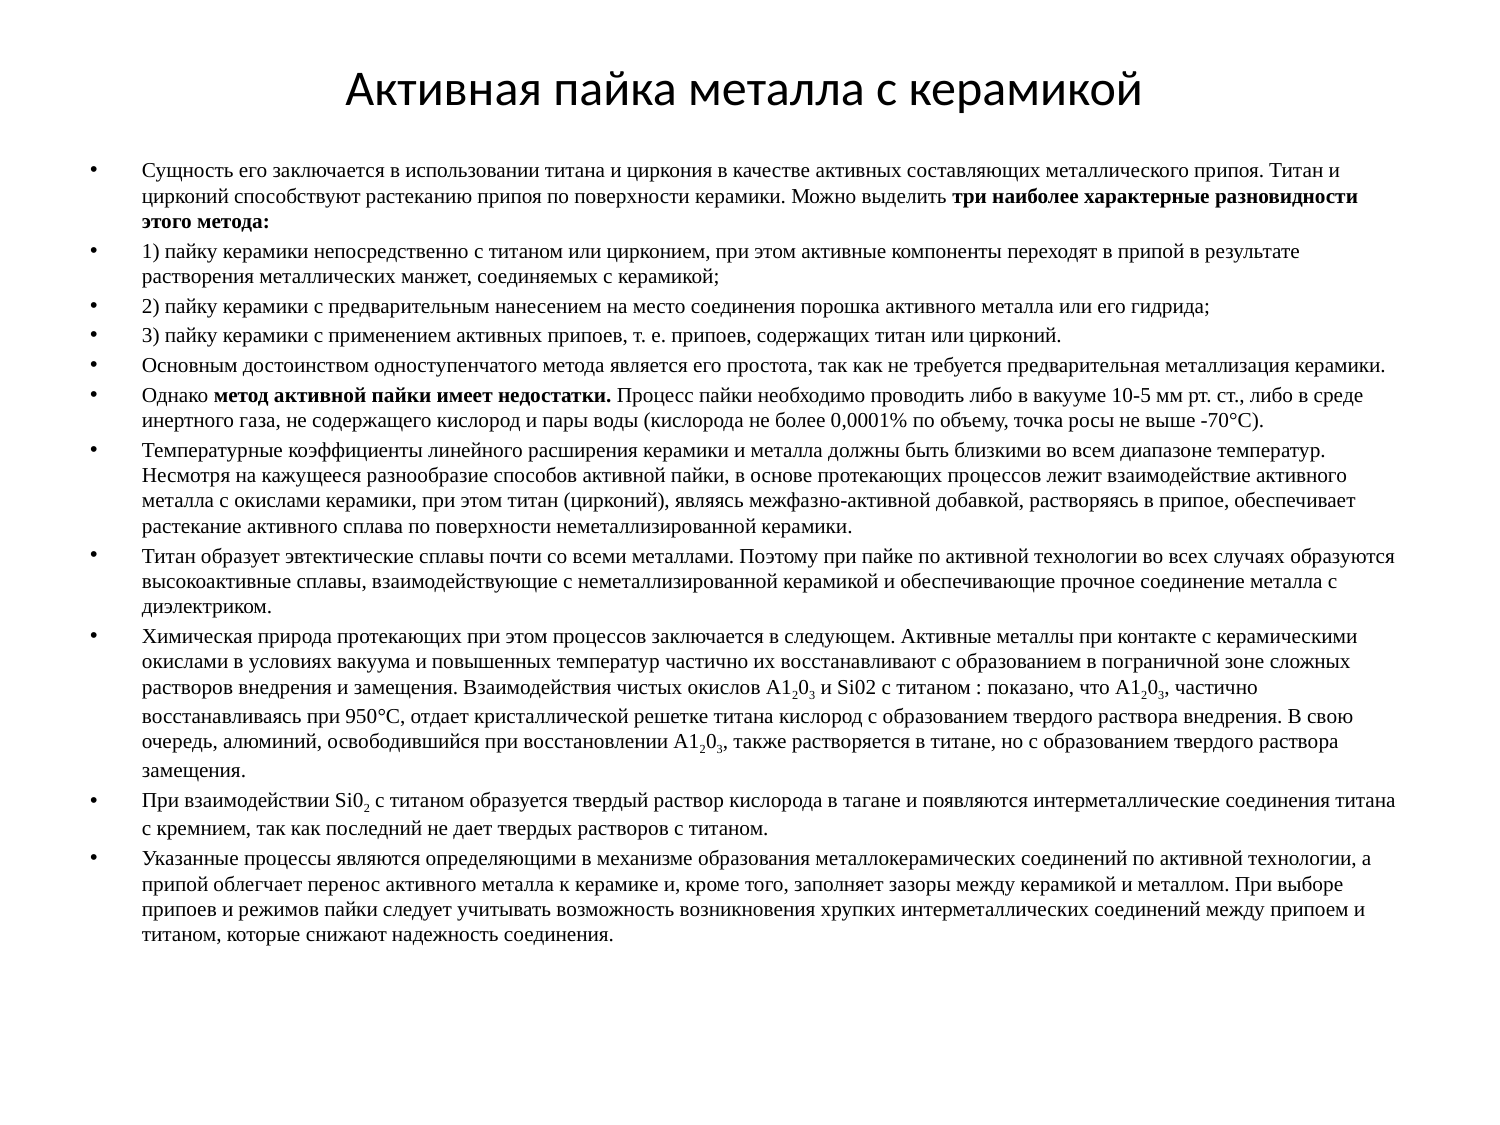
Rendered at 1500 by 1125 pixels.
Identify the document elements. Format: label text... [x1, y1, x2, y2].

title Активная пайка металла с керамикой [75, 45, 1425, 126]
list Сущность его заключается в использовании титана и циркония в качестве активных составляющих металлического припоя. Титан и цирконий способствуют растеканию припоя по поверхности керамики. Можно выделить три наиболее характерные разновидности этого метода: 1) пайку керамики непосредственно с титаном или цирконием, при этом активные компоненты переходят в припой в результате растворения металлических манжет, соединяемых с керамикой; 2) пайку керамики с предварительным нанесением на место соединения порошка активного металла или его гидрида; 3) пайку керамики с применением активных припоев, т. е. припоев, содержащих титан или цирконий. Основным достоинством одноступенчатого метода является его простота, так как не требуется предварительная металлизация керамики. Однако метод активной пайки имеет недостатки. Процесс пайки необходимо проводить либо в вакууме 10-5 мм рт. ст., либо в среде инертного газа, не содержащего кислород и пары воды (кислорода не более 0,0001% по объему, точка росы не выше -70°С). Температурные коэффициенты линейного расширения керамики и металла должны быть близкими во всем диапазоне температур. Несмотря на кажущееся разнообразие способов активной пайки, в основе протекающих процессов лежит взаимодействие активного металла с окислами керамики, при этом титан (цирконий), являясь межфазно-активной добавкой, растворяясь в припое, обеспечивает растекание активного сплава по поверхности неметаллизированной керамики. Титан образует эвтектические сплавы почти со всеми металлами. Поэтому при пайке по активной технологии во всех случаях образуются высокоактивные сплавы, взаимодействующие с неметаллизированной керамикой и обеспечивающие прочное соединение металла с диэлектриком. Химическая природа протекающих при этом процессов заключается в следующем. Активные металлы при контакте с керамическими окислами в условиях вакуума и повышенных температур частично их восстанавливают с образованием в пограничной зоне сложных растворов внедрения и замещения. Взаимодействия чистых окислов А1203 и Si02 с титаном : показано, что А1203, частично восстанавливаясь при 950°С, отдает кристаллической решетке титана кислород с образованием твердого раствора внедрения. В свою очередь, алюминий, освободившийся при восстановлении А1203, также растворяется в титане, но с образованием твердого раствора замещения. При взаимодействии Si02 с титаном образуется твердый раствор кислорода в тагане и появляются интерметаллические соединения титана с кремнием, так как последний не дает твердых растворов с титаном. Указанные процессы являются определяющими в механизме образования металлокерамических соединений по активной технологии, а припой облегчает перенос активного металла к керамике и, кроме того, заполняет зазоры между керамикой и металлом. При выборе припоев и режимов пайки следует учитывать возможность возникновения хрупких интерметаллических соединений между припоем и титаном, которые снижают надежность соединения. [75, 149, 1425, 1005]
